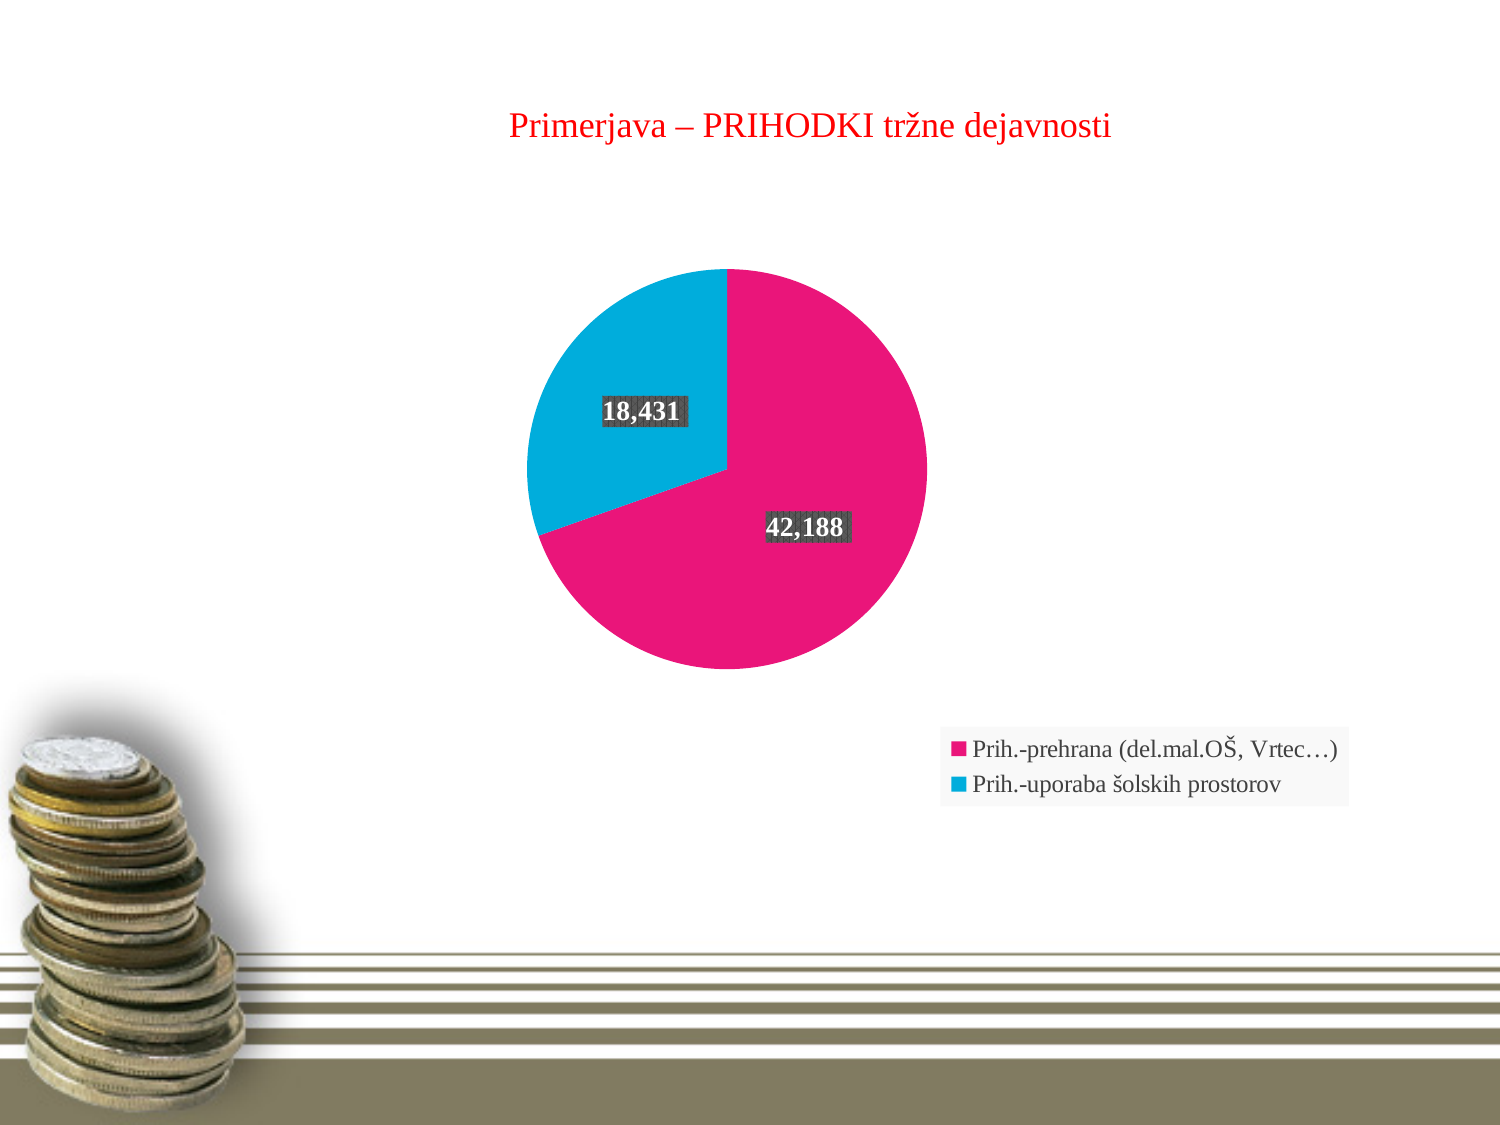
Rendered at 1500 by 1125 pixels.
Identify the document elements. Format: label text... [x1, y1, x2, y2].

picture [0, 0, 1500, 1125]
chart [70, 140, 1412, 906]
title Primerjava – PRIHODKI tržne dejavnosti [234, 93, 1388, 138]
